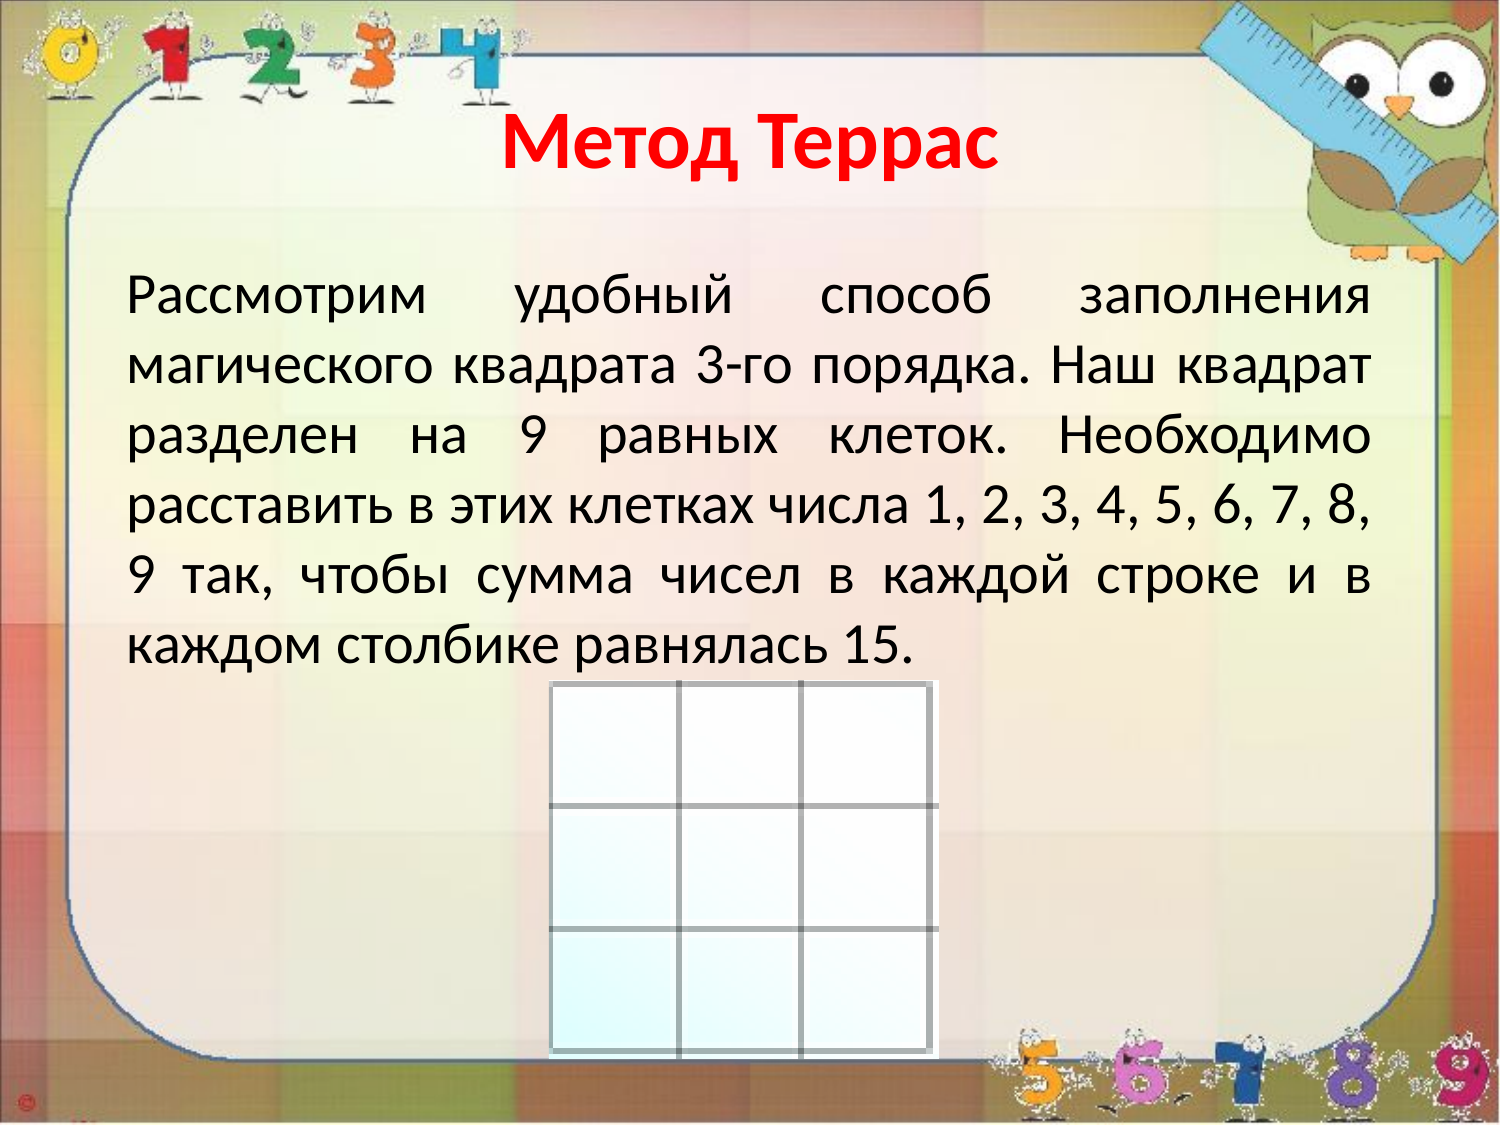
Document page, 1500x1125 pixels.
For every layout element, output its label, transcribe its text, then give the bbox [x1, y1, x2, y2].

picture [548, 680, 940, 1059]
text_box Метод Террас Рассмотрим удобный способ заполнения магического квадрата 3-го порядка. Наш квадрат разделен на 9 равных клеток. Необходимо расставить в этих клетках числа 1, 2, 3, 4, 5, 6, 7, 8, 9 так, чтобы сумма чисел в каждой строке и в каждом столбике равнялась 15. [112, 78, 1388, 683]
